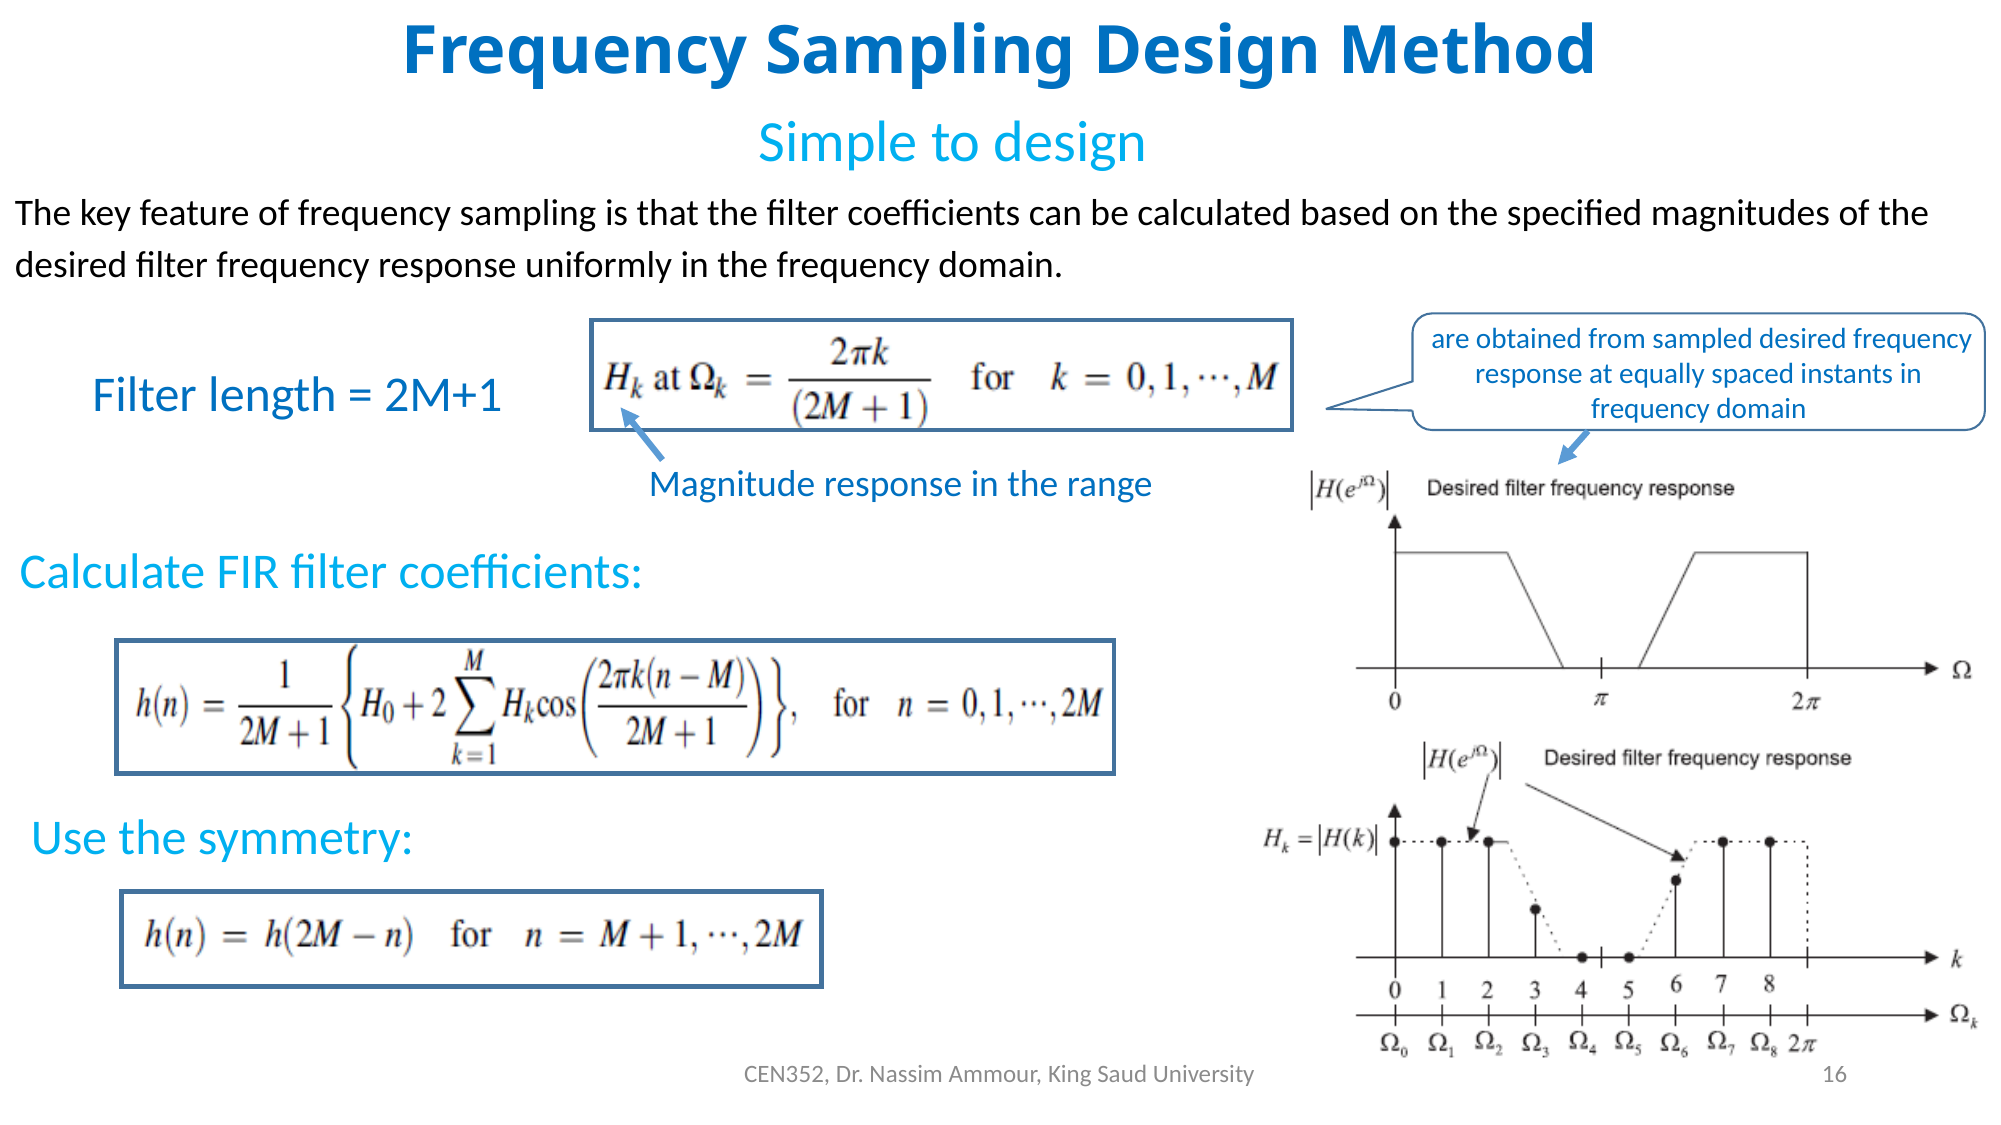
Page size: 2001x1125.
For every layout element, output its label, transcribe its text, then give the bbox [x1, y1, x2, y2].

text_box Simple to design [743, 95, 1163, 174]
slide_number 16 [1412, 1066, 1863, 1103]
footer CEN352, Dr. Nassim Ammour, King Saud University [662, 1042, 1338, 1103]
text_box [116, 636, 1115, 780]
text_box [591, 319, 1304, 513]
text_box The key feature of frequency sampling is that the filter coefficients can be calculated based on the specified magnitudes of the desired filter frequency response uniformly in the frequency domain. [0, 174, 1985, 293]
text_box Filter length = 2M+1 [77, 344, 518, 429]
text_box Frequency Sampling Design Method [386, 0, 1614, 95]
text_box [120, 890, 823, 987]
text_box Use the symmetry: [16, 797, 430, 873]
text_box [1557, 430, 1588, 465]
text_box Calculate FIR filter coefficients: [4, 531, 660, 606]
picture [126, 897, 817, 970]
picture [1263, 451, 2000, 1066]
